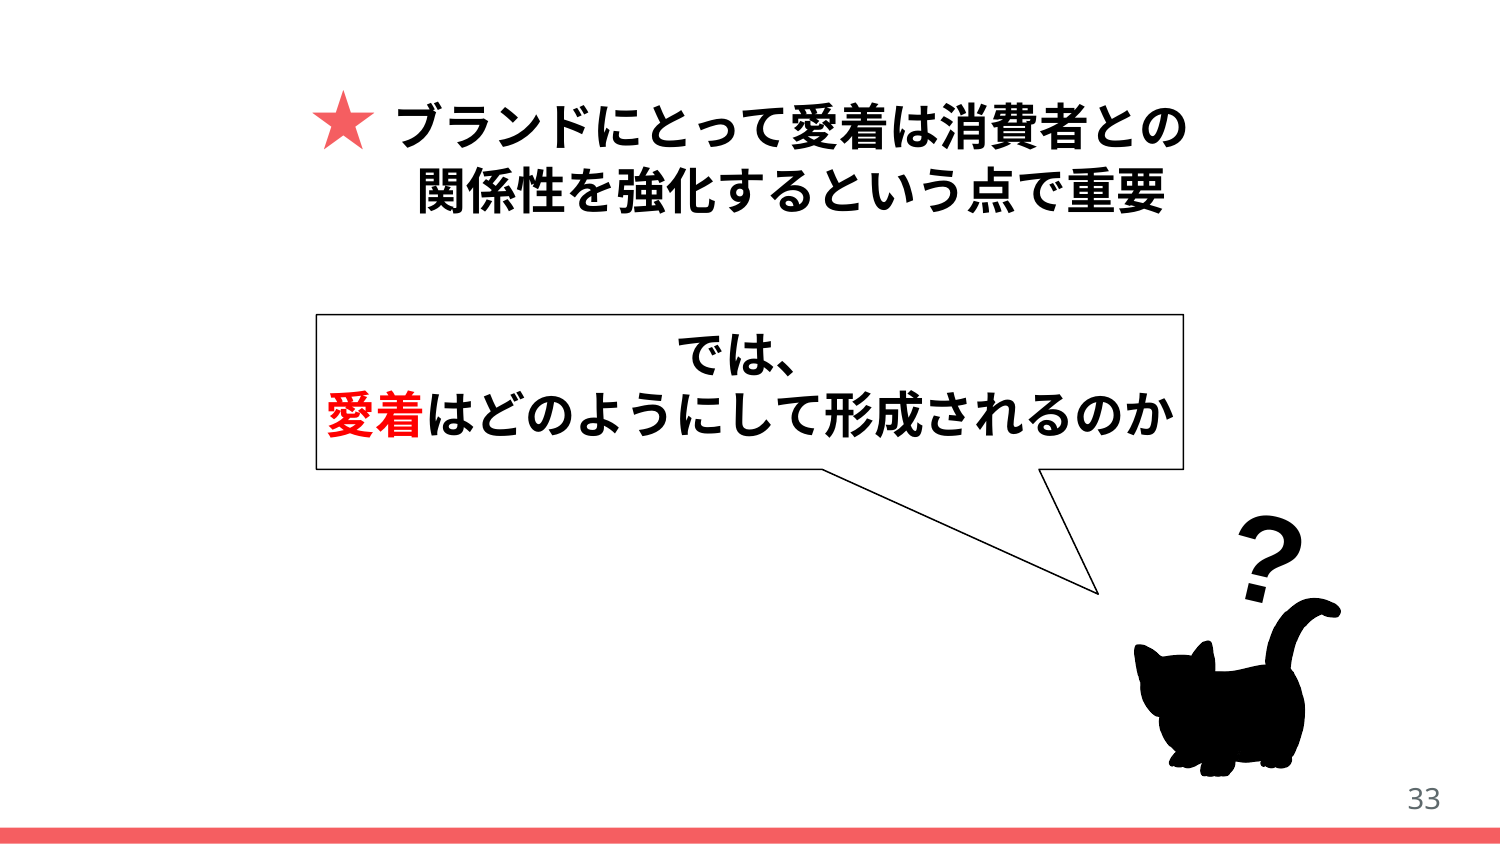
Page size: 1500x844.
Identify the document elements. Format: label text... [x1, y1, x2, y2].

picture [1120, 580, 1348, 792]
title ★ブランドにとって愛着は消費者との 関係性を強化するという点で重要 [51, 64, 1449, 167]
list では、 愛着はどのようにして形成されるのか [51, 189, 1449, 750]
text_box ? [1207, 453, 1333, 579]
text_box [316, 314, 1184, 595]
text_box [1138, 598, 1483, 844]
